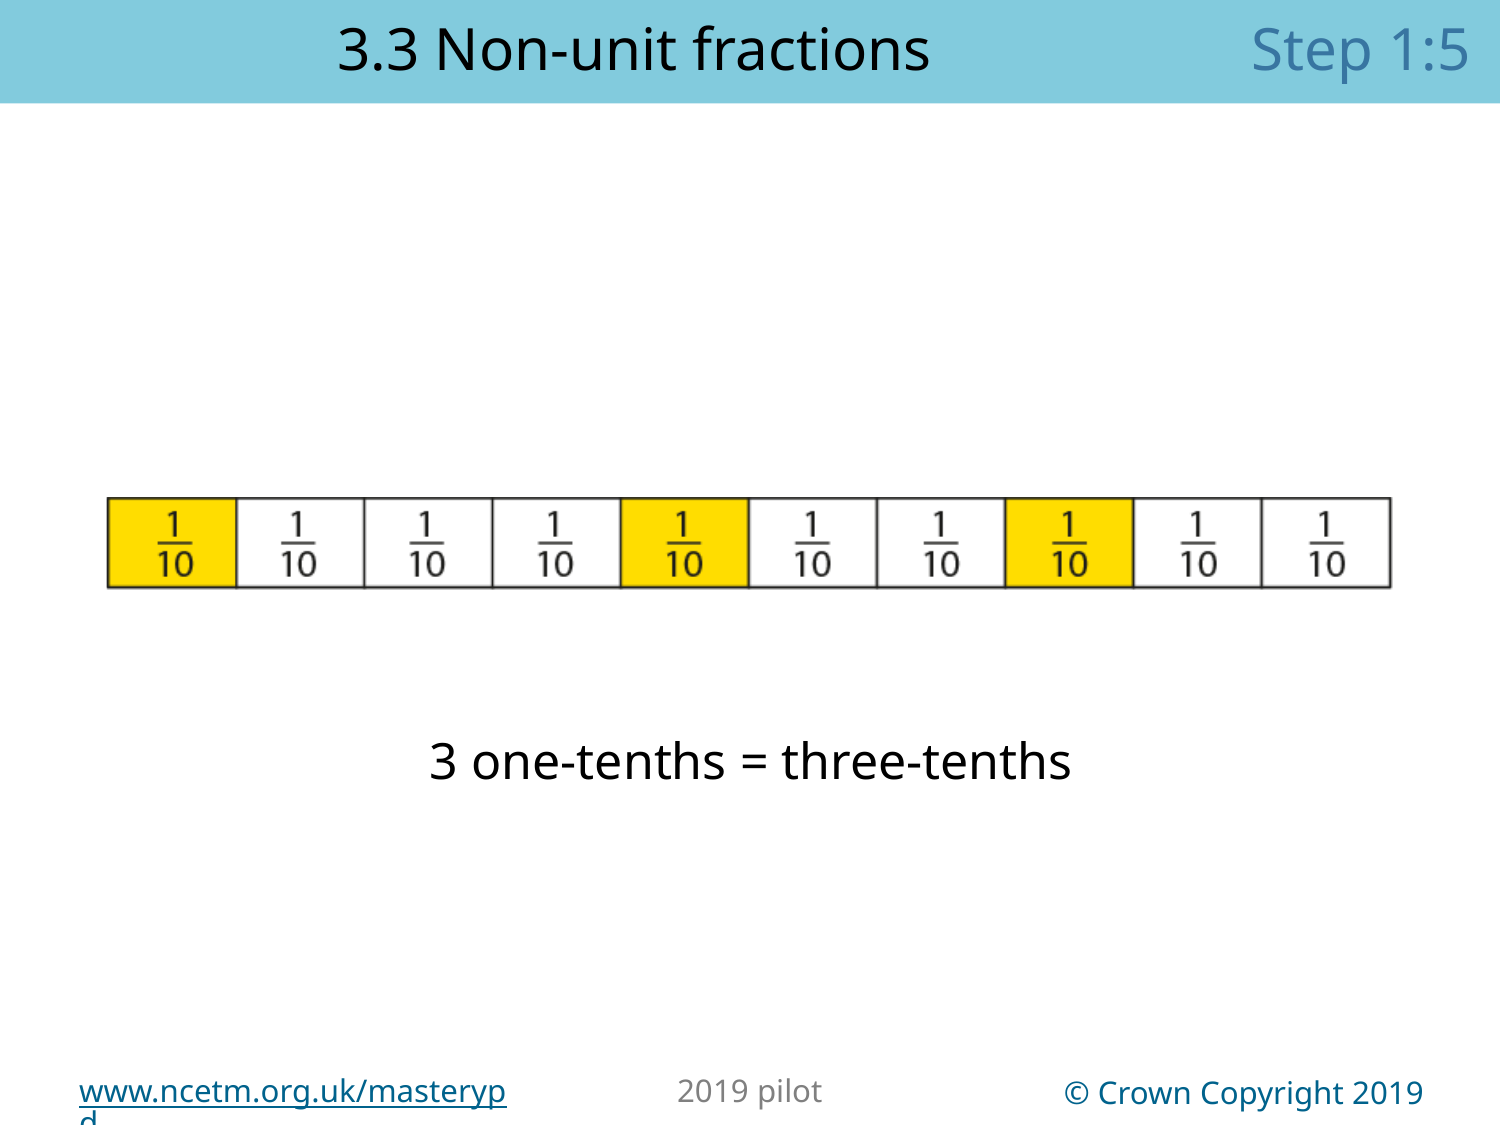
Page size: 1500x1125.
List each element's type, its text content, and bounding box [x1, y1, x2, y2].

text_box 3 one-tenths = three-tenths [410, 721, 1093, 797]
picture [101, 497, 1399, 601]
list 3.3 Non-unit fractions Step 1:5 [0, 0, 1500, 104]
